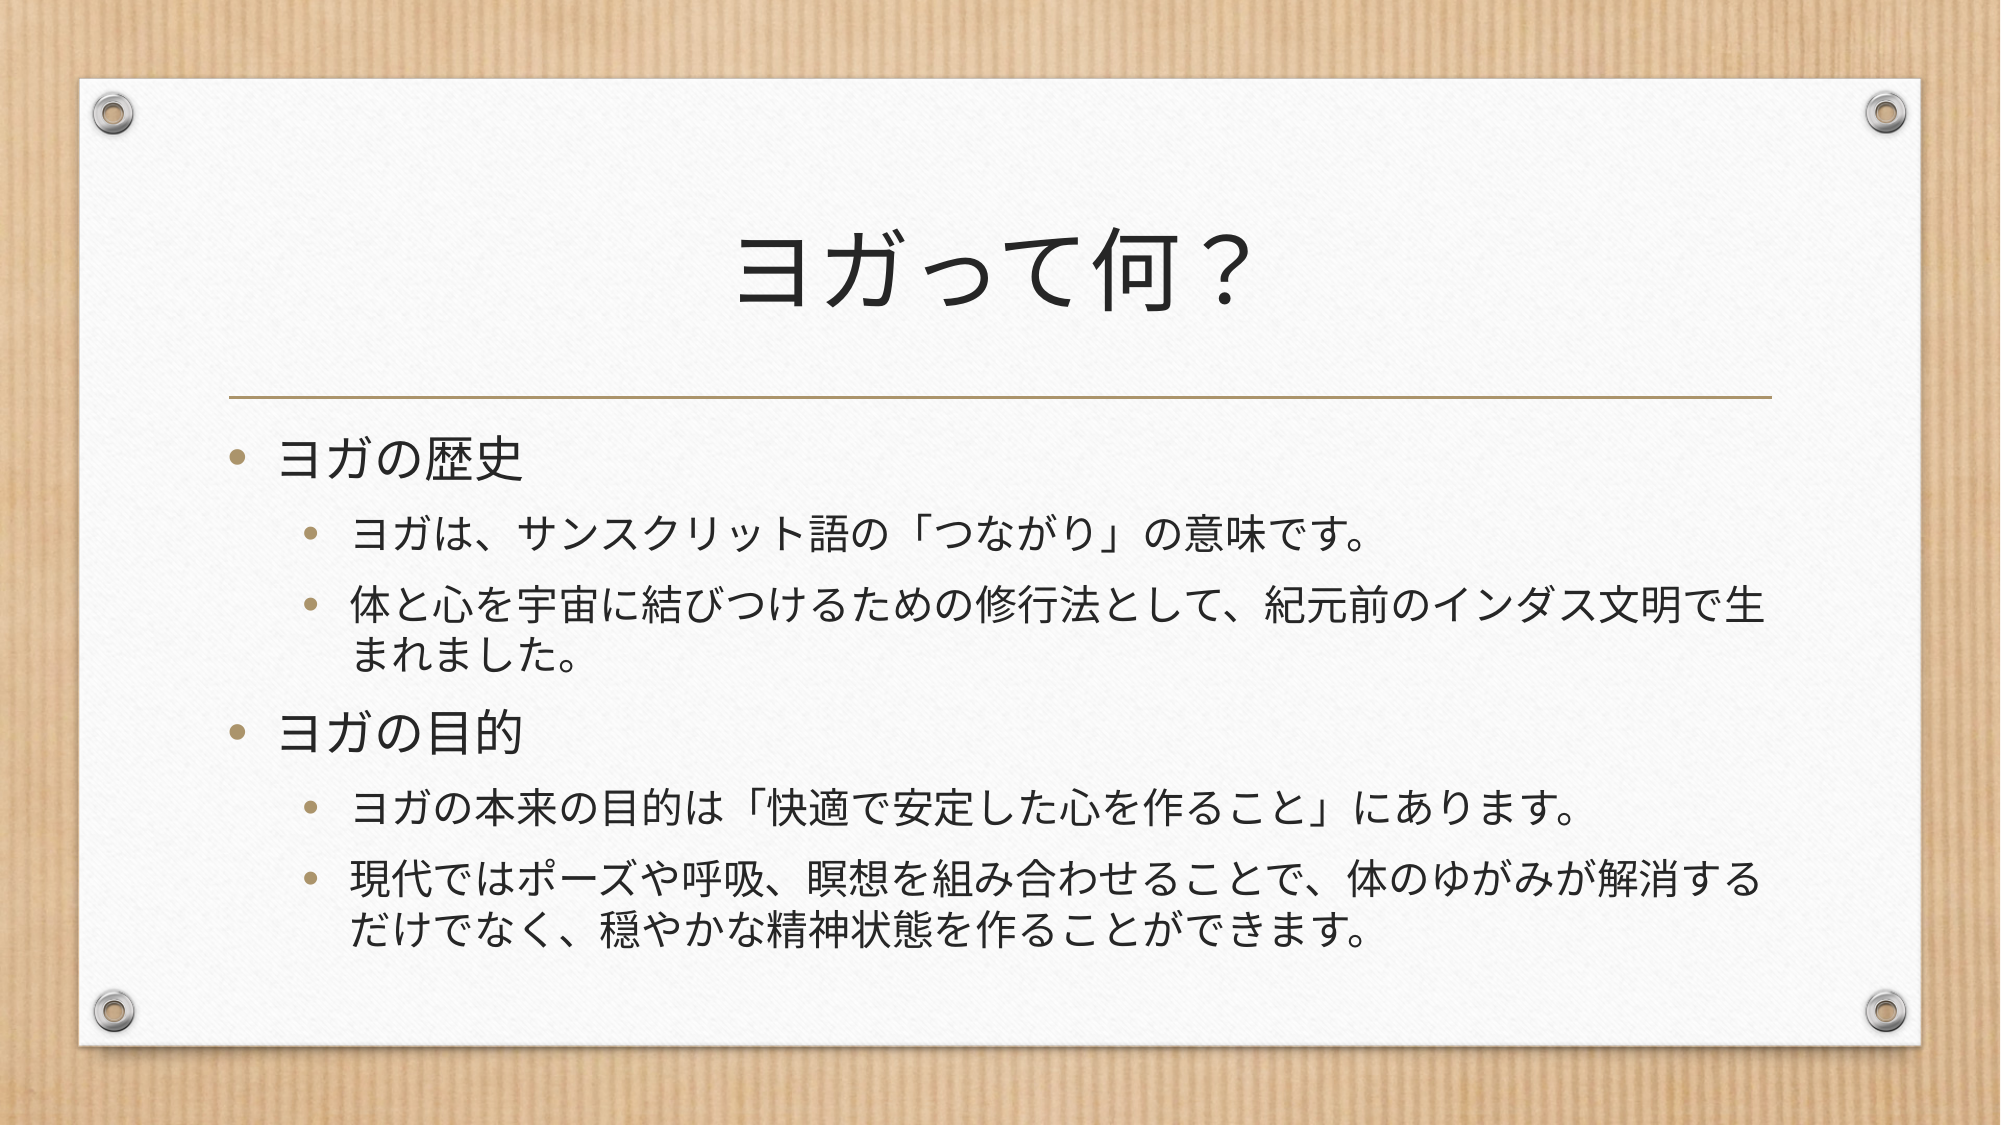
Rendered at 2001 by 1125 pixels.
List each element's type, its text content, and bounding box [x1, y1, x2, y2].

list ヨガの歴史 ヨガは、サンスクリット語の「つながり」の意味です。 体と心を宇宙に結びつけるための修行法として、紀元前のインダス文明で生まれました。 ヨガの目的 ヨガの本来の目的は「快適で安定した心を作ること」にあります。 現代ではポーズや呼吸、瞑想を組み合わせることで、体のゆがみが解消するだけでなく、穏やかな精神状態を作ることができます。 [212, 419, 1788, 964]
title ヨガって何？ [212, 161, 1788, 375]
picture [0, 0, 2001, 1125]
